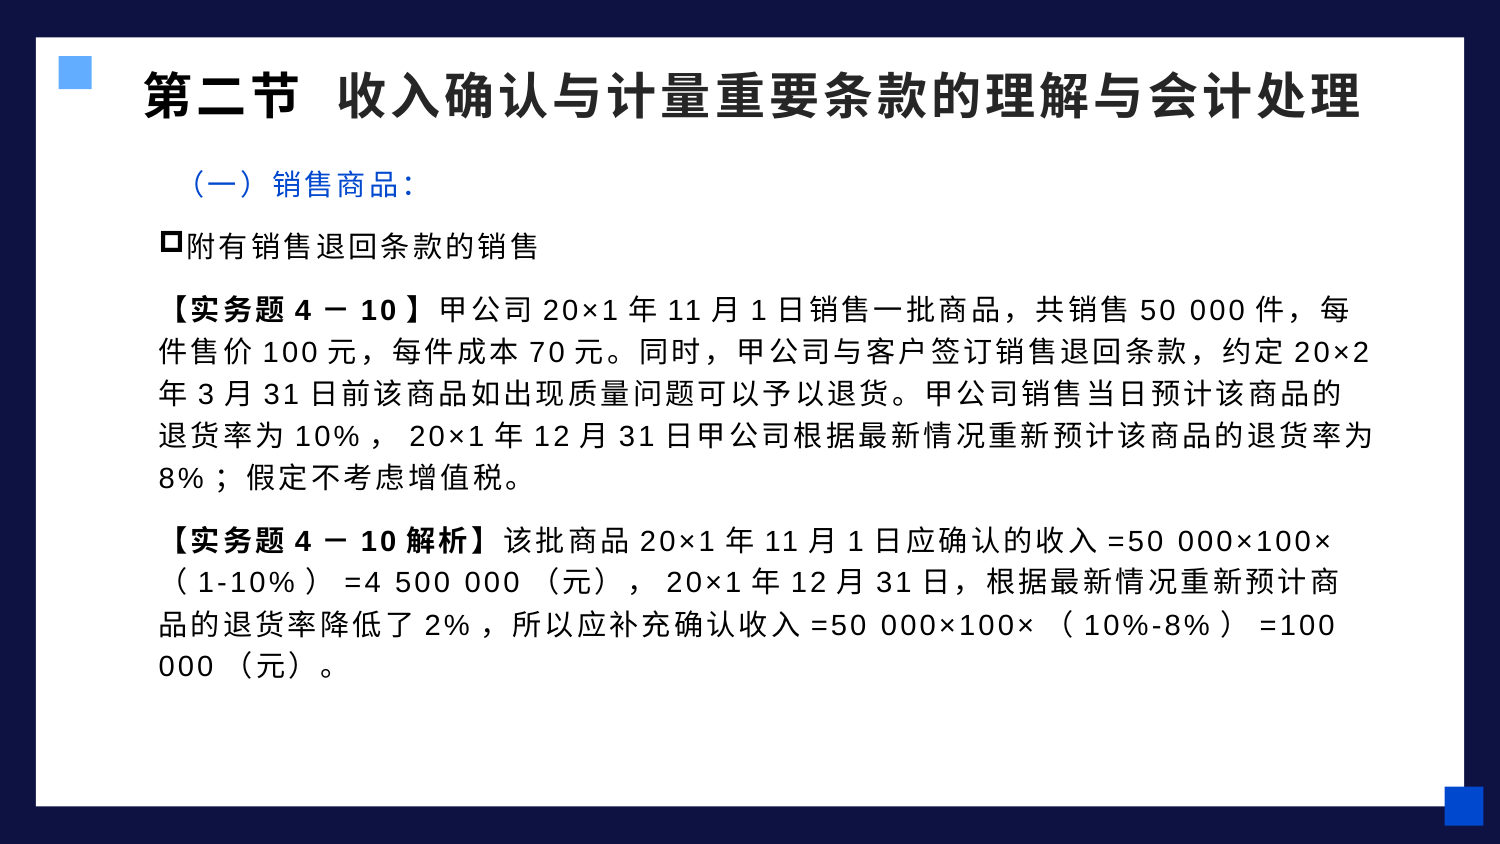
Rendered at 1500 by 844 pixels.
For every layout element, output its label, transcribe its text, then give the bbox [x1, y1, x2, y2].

list （一）销售商品： 附有销售退回条款的销售 【实务题4－10】甲公司20×1年11月1日销售一批商品，共销售50 000件，每件售价100元，每件成本70元。同时，甲公司与客户签订销售退回条款，约定20×2年3月31日前该商品如出现质量问题可以予以退货。甲公司销售当日预计该商品的退货率为10%，20×1年12月31日甲公司根据最新情况重新预计该商品的退货率为8%；假定不考虑增值税。 【实务题4－10解析】该批商品20×1年11月1日应确认的收入=50 000×100×（1-10%）=4 500 000（元），20×1年12月31日，根据最新情况重新预计商品的退货率降低了2%，所以应补充确认收入=50 000×100×（10%-8%）=100 000（元）。 [141, 158, 1389, 584]
text_box 第二节 收入确认与计量重要条款的理解与会计处理 [99, 43, 1400, 133]
